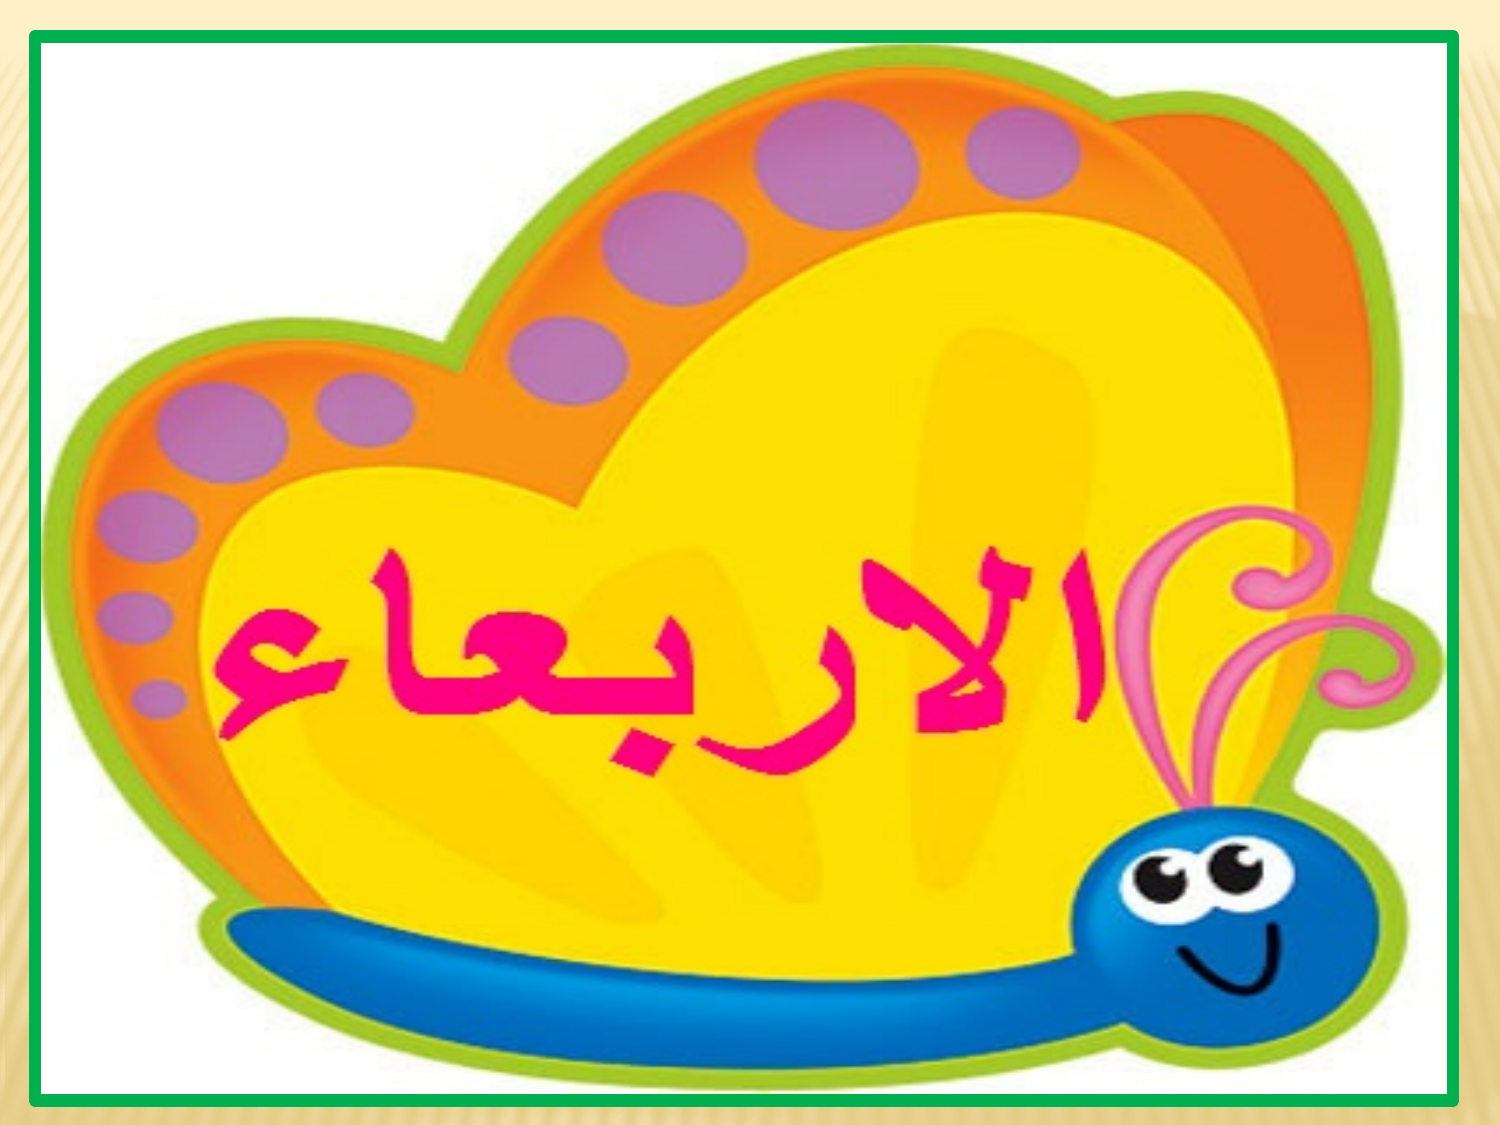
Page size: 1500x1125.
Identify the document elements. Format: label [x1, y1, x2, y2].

picture [40, 42, 1448, 1095]
